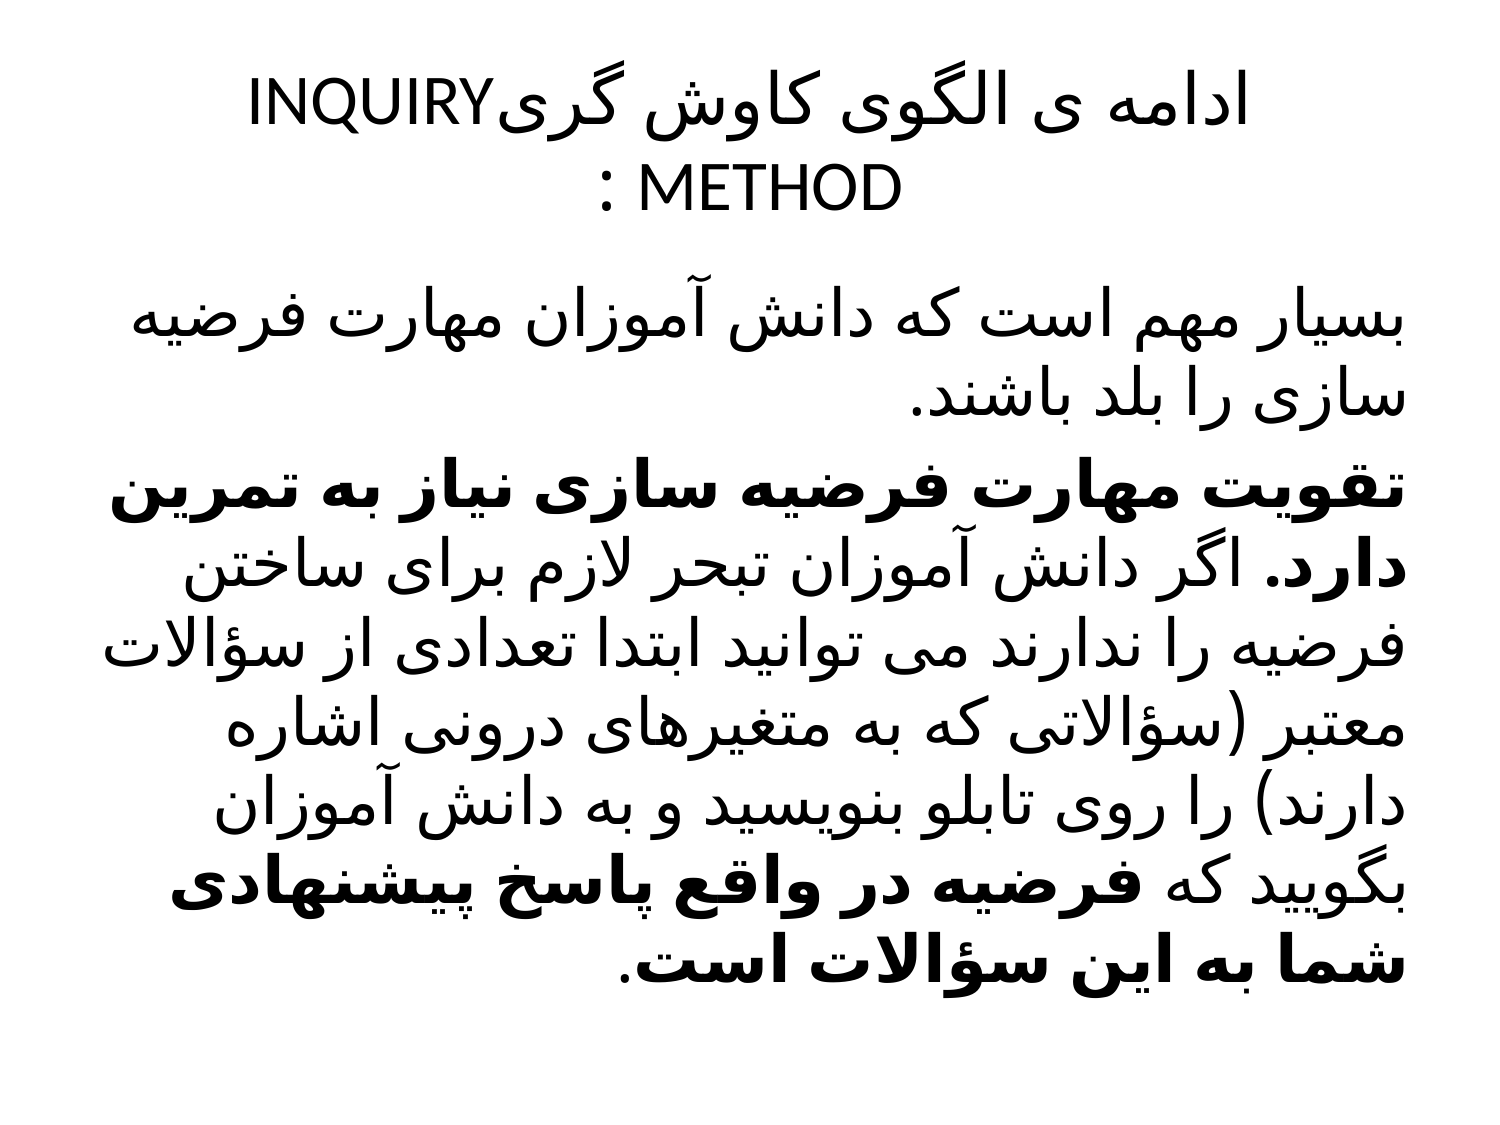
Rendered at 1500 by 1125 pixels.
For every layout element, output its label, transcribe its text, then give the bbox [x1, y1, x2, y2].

list بسیار مهم است که دانش آموزان مهارت فرضیه سازی را بلد باشند. تقویت مهارت فرضیه سازی نیاز به تمرین دارد. اگر دانش آموزان تبحر لازم برای ساختن فرضیه را ندارند می توانید ابتدا تعدادی از سؤالات معتبر (سؤالاتی که به متغیرهای درونی اشاره دارند) را روی تابلو بنویسید و به دانش آموزان بگویید که فرضیه در واقع پاسخ پیشنهادی شما به این سؤالات است. [75, 262, 1425, 1005]
title ادامه ی الگوی کاوش گریINQUIRY METHOD : [75, 45, 1425, 233]
